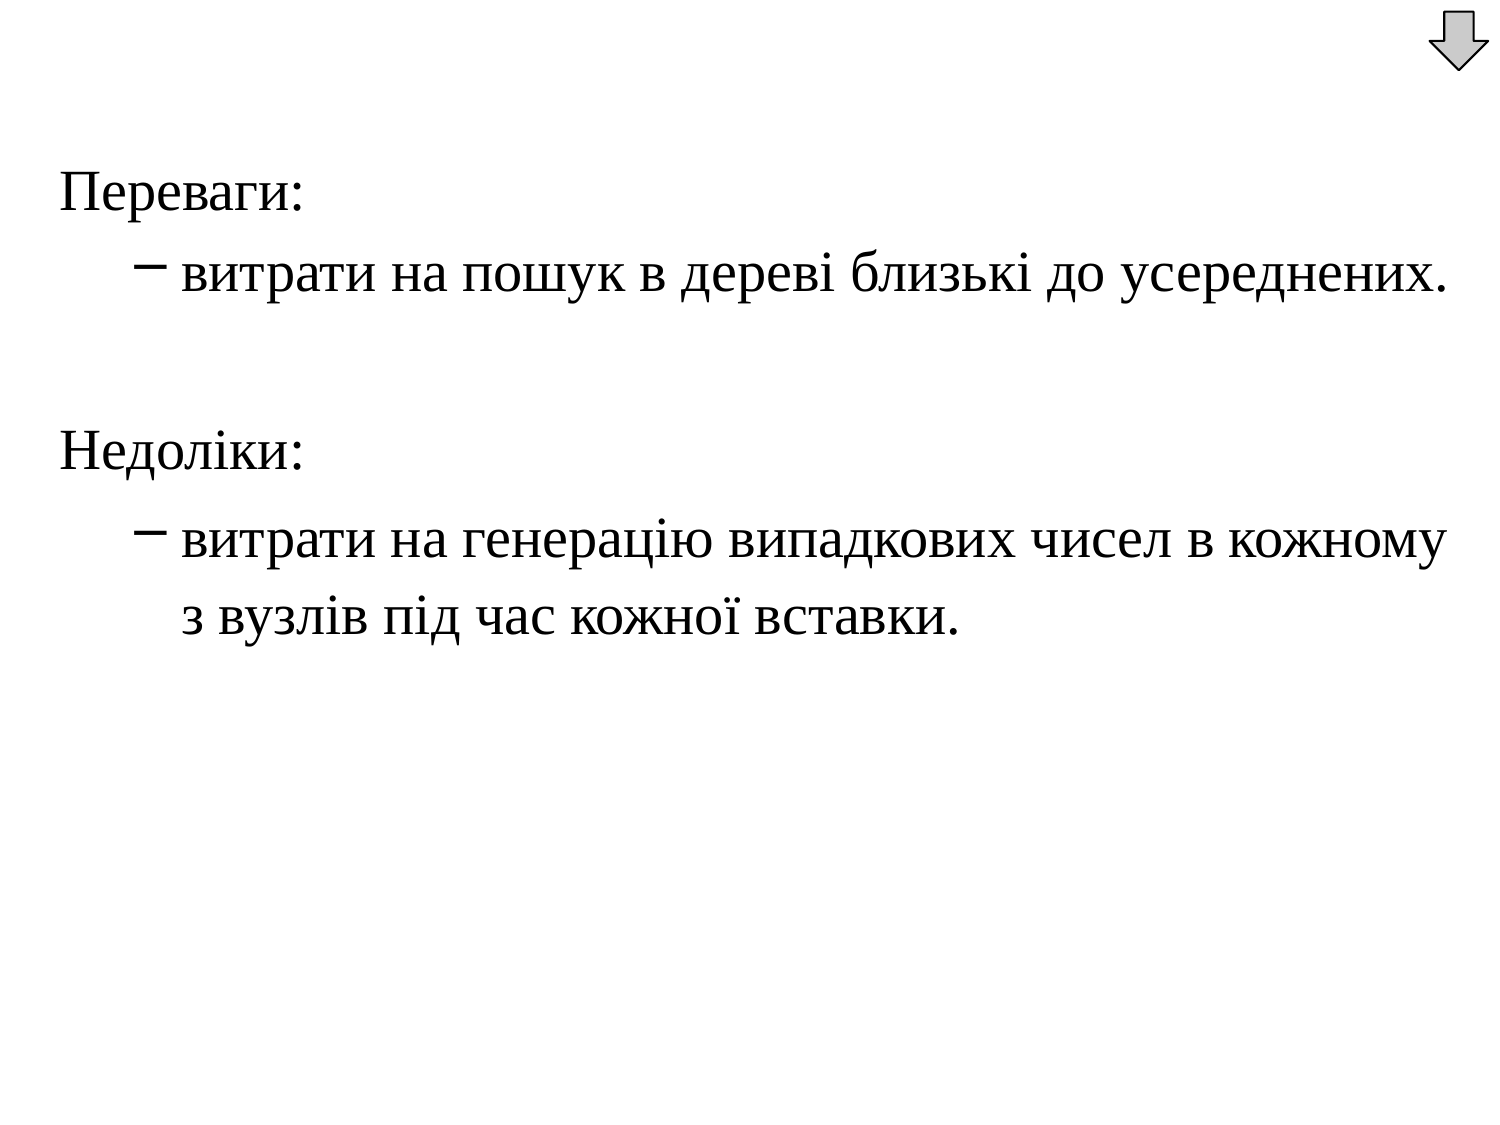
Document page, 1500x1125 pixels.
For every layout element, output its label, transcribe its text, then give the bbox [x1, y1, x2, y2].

list Переваги: витрати на пошук в дереві близькі до усереднених. Недоліки: витрати на генерацію випадкових чисел в кожному з вузлів під час кожної вставки. [29, 136, 1489, 1125]
text_box [1429, 11, 1489, 71]
